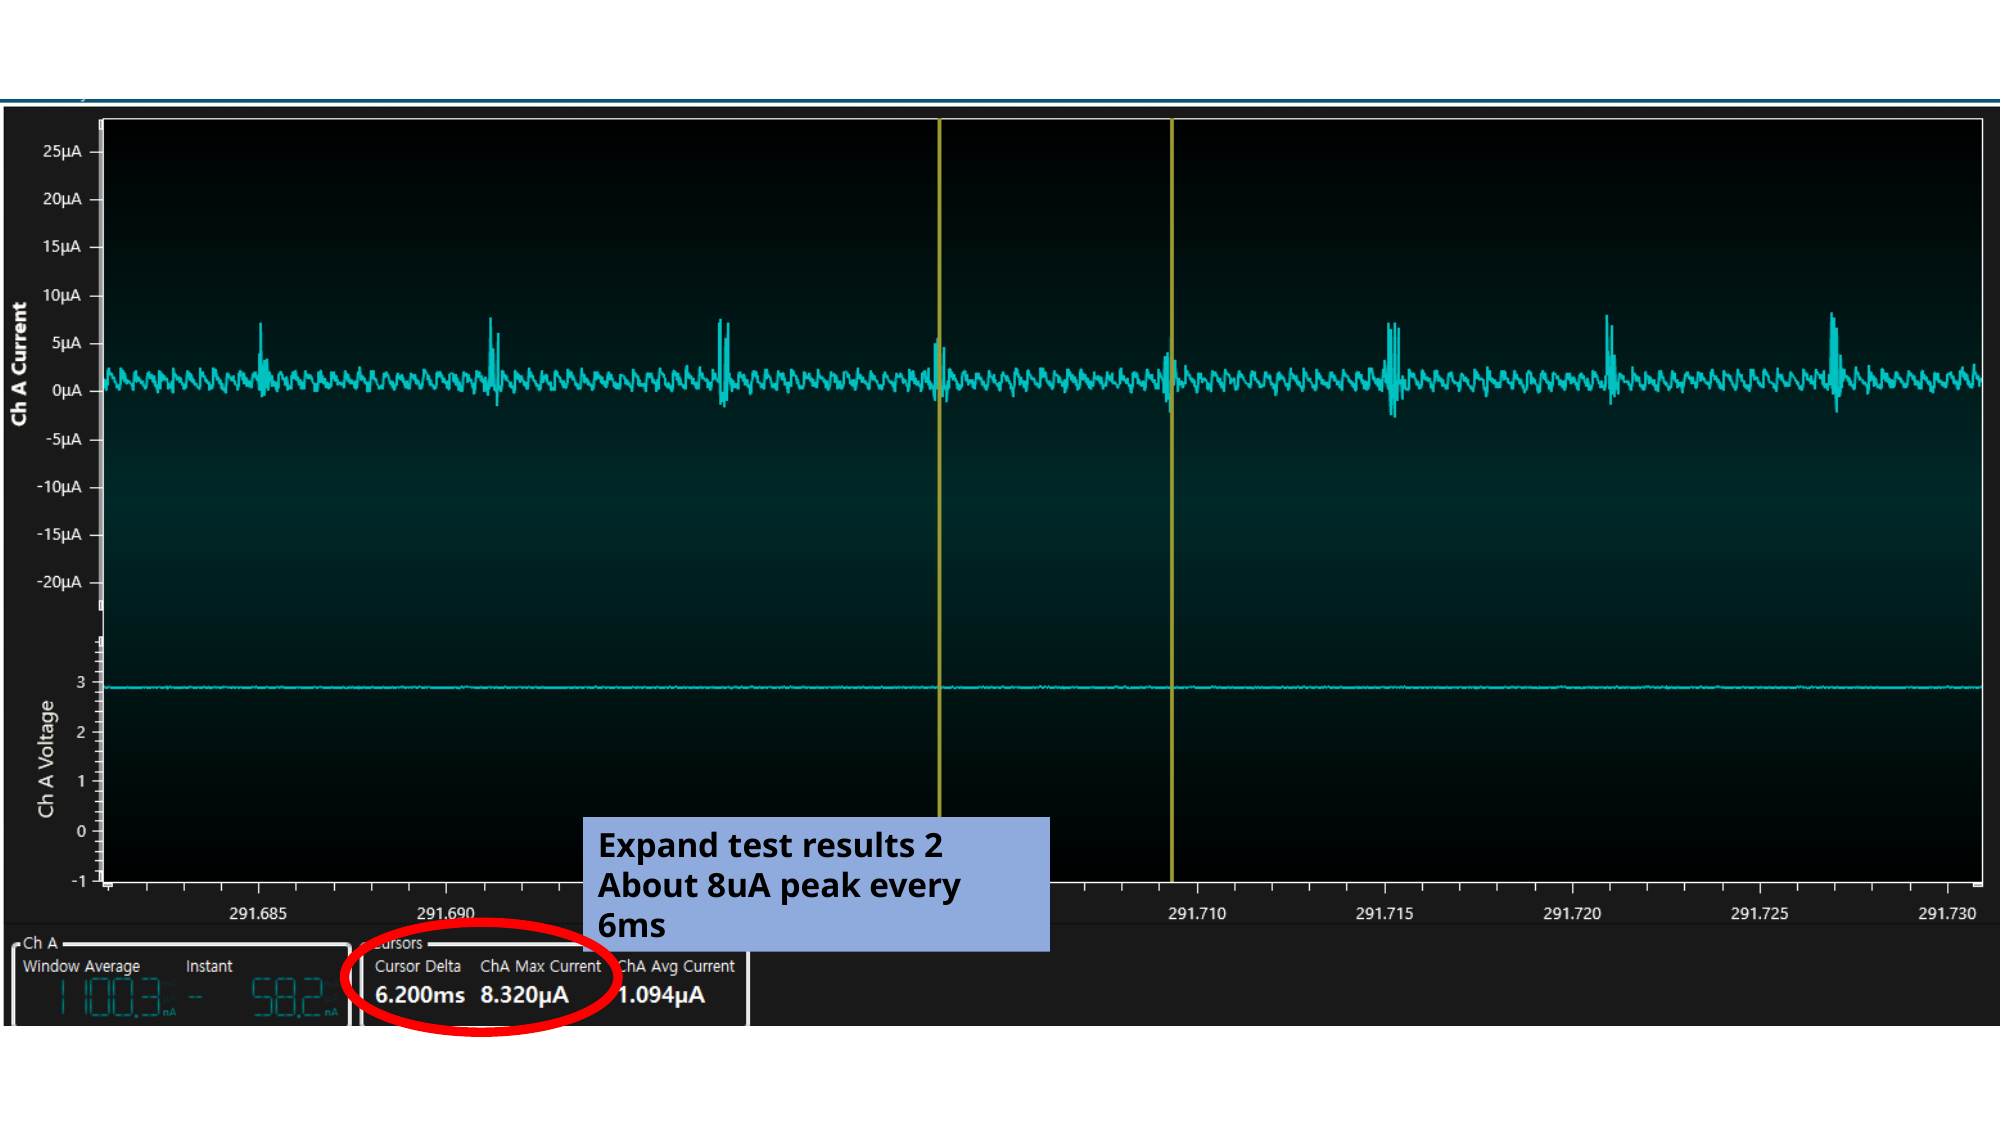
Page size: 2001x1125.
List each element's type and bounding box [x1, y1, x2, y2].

text_box [0, 99, 2000, 1033]
